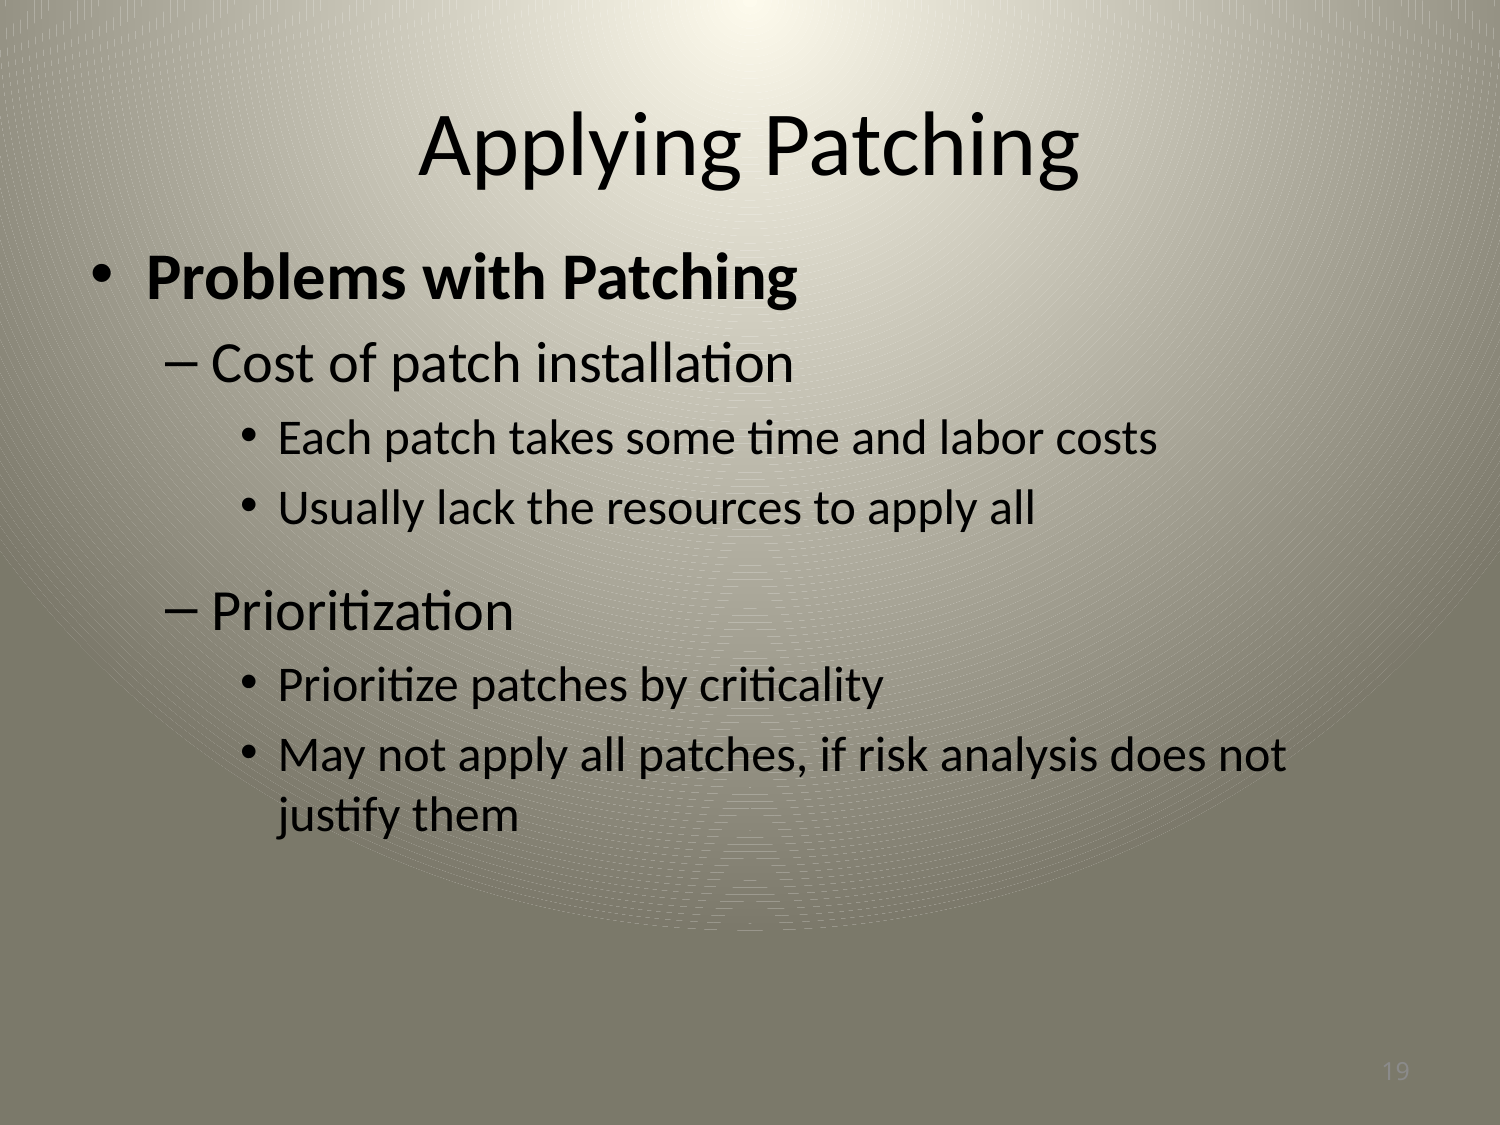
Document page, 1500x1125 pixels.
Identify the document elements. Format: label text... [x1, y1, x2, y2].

slide_number 19 [1074, 1042, 1425, 1103]
title Applying Patching [75, 45, 1425, 233]
list Problems with Patching Cost of patch installation Each patch takes some time and labor costs Usually lack the resources to apply all Prioritization Prioritize patches by criticality May not apply all patches, if risk analysis does not justify them [75, 233, 1425, 995]
